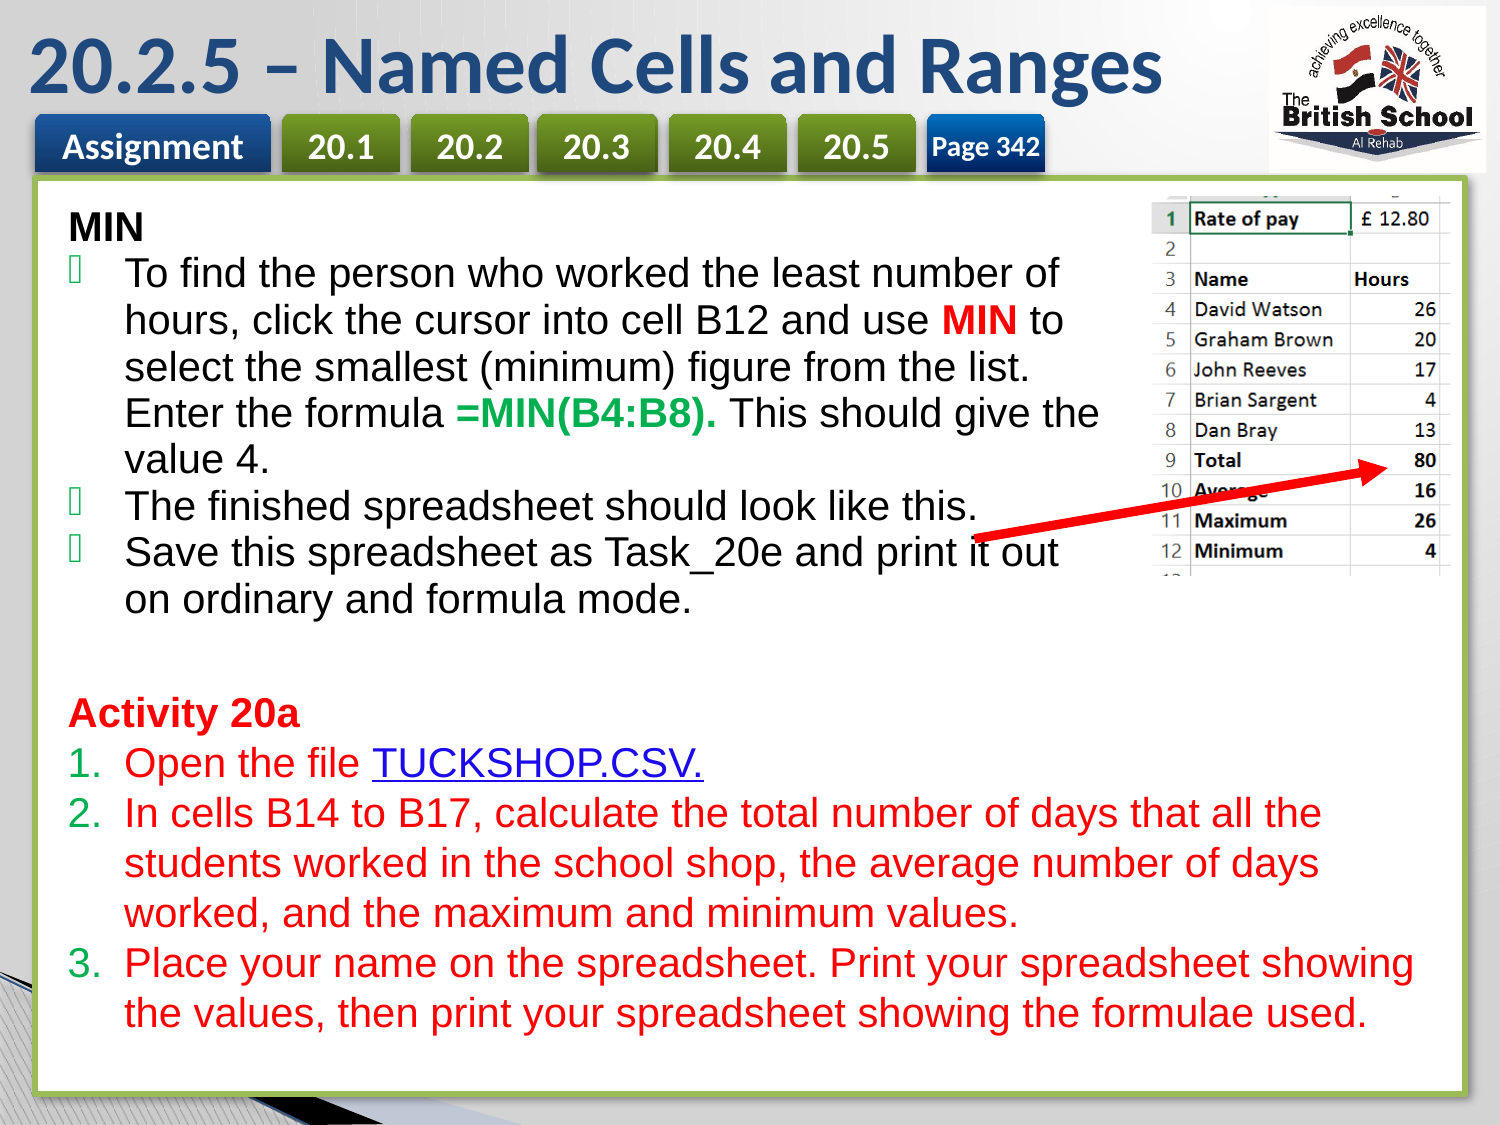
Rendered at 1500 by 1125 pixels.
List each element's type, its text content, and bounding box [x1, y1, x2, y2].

picture [281, 1114, 303, 1125]
table_header MIN To find the person who worked the least number of hours, click the cursor into cell B12 and use MIN to select the smallest (minimum) figure from the list. Enter the formula =MIN(B4:B8). This should give the value 4. The finished spreadsheet should look like this. Save this spreadsheet as Task_20e and print it out on ordinary and formula mode. [53, 196, 1128, 630]
text_box 20.3 [537, 113, 656, 173]
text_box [974, 467, 1389, 540]
picture [1151, 196, 1451, 576]
text_box Activity 20a Open the file TUCKSHOP.CSV. In cells B14 to B17, calculate the total number of days that all the students worked in the school shop, the average number of days worked, and the maximum and minimum values. Place your name on the spreadsheet. Print your spreadsheet showing the values, then print your spreadsheet showing the formulae used. [53, 678, 1451, 1043]
picture [1269, 6, 1487, 173]
title 20.2.5 – Named Cells and Ranges [14, 6, 1270, 114]
text_box Page 342 [927, 113, 1046, 173]
